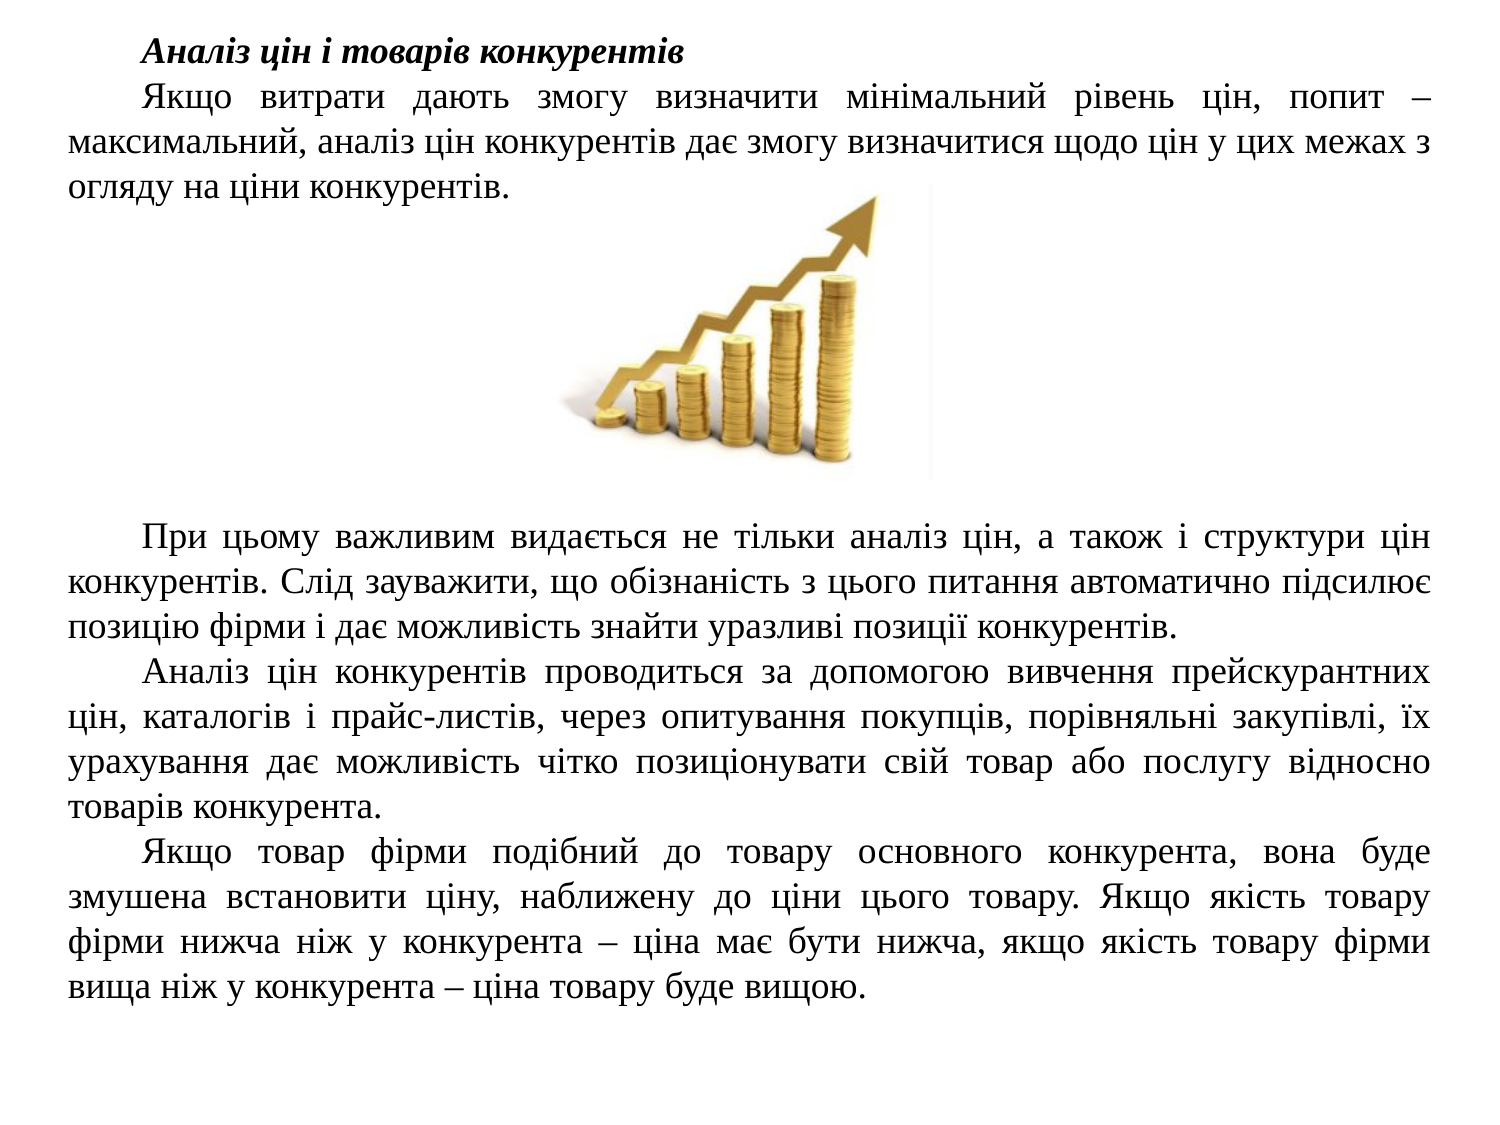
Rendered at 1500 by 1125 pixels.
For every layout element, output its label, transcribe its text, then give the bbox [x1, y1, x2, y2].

text_box Аналіз цін і товарів конкурентів Якщо витрати дають змогу визначити мінімальний рівень цін, попит – максимальний, аналіз цін конкурентів дає змогу визначитися щодо цін у цих межах з огляду на ціни конкурентів. При цьому важливим видається не тільки аналіз цін, а також і структури цін конкурентів. Слід зауважити, що обізнаність з цього питання автоматично підсилює позицію фірми і дає можливість знайти уразливі позиції конкурентів. Аналіз цін конкурентів проводиться за допомогою вивчення прейскурантних цін, каталогів і прайс-листів, через опитування покупців, порівняльні закупівлі, їх урахування дає можливість чітко позиціонувати свій товар або послугу відносно товарів конкурента. Якщо товар фірми подібний до товару основного конкурента, вона буде змушена встановити ціну, наближену до ціни цього товару. Якщо якість товару фірми нижча ніж у конкурента – ціна має бути нижча, якщо якість товару фірми вища ніж у конкурента – ціна товару буде вищою. [53, 19, 1447, 1014]
picture [537, 184, 933, 481]
